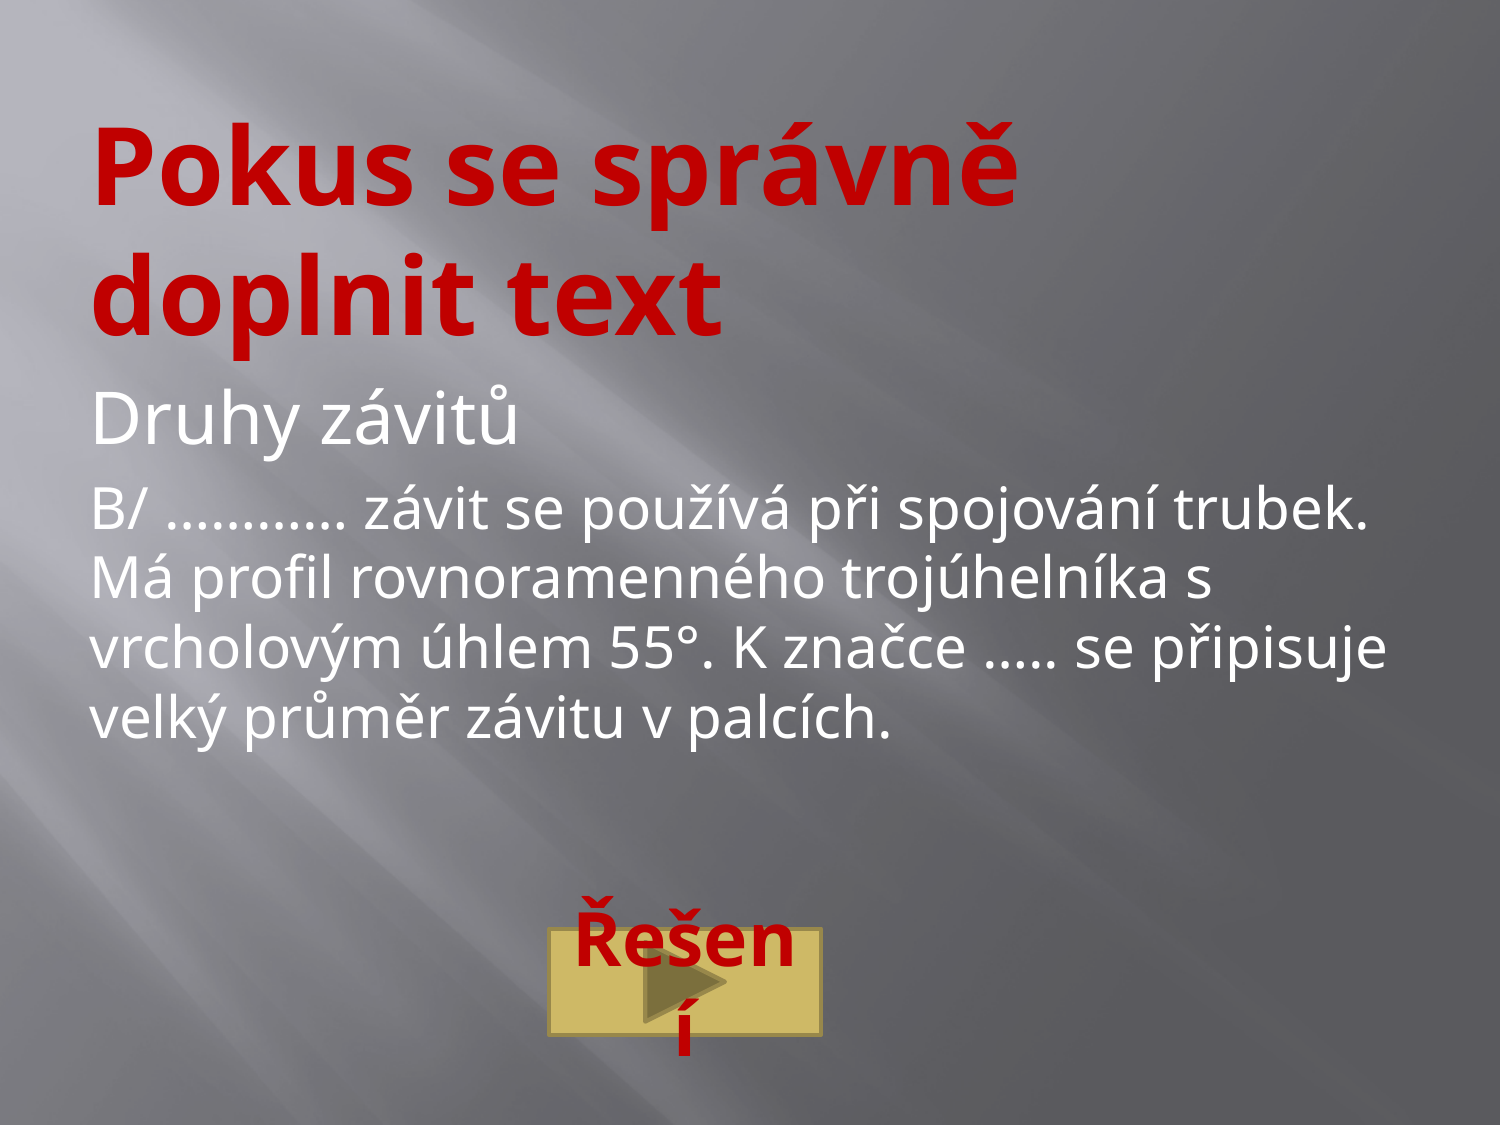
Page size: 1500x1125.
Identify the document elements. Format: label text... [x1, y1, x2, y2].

text_box Řešení [547, 927, 823, 1037]
list Pokus se správně doplnit text Druhy závitů B/ ………… závit se používá při spojování trubek. Má profil rovnoramenného trojúhelníka s vrcholovým úhlem 55°. K značce ….. se připisuje velký průměr závitu v palcích. [75, 90, 1425, 1106]
